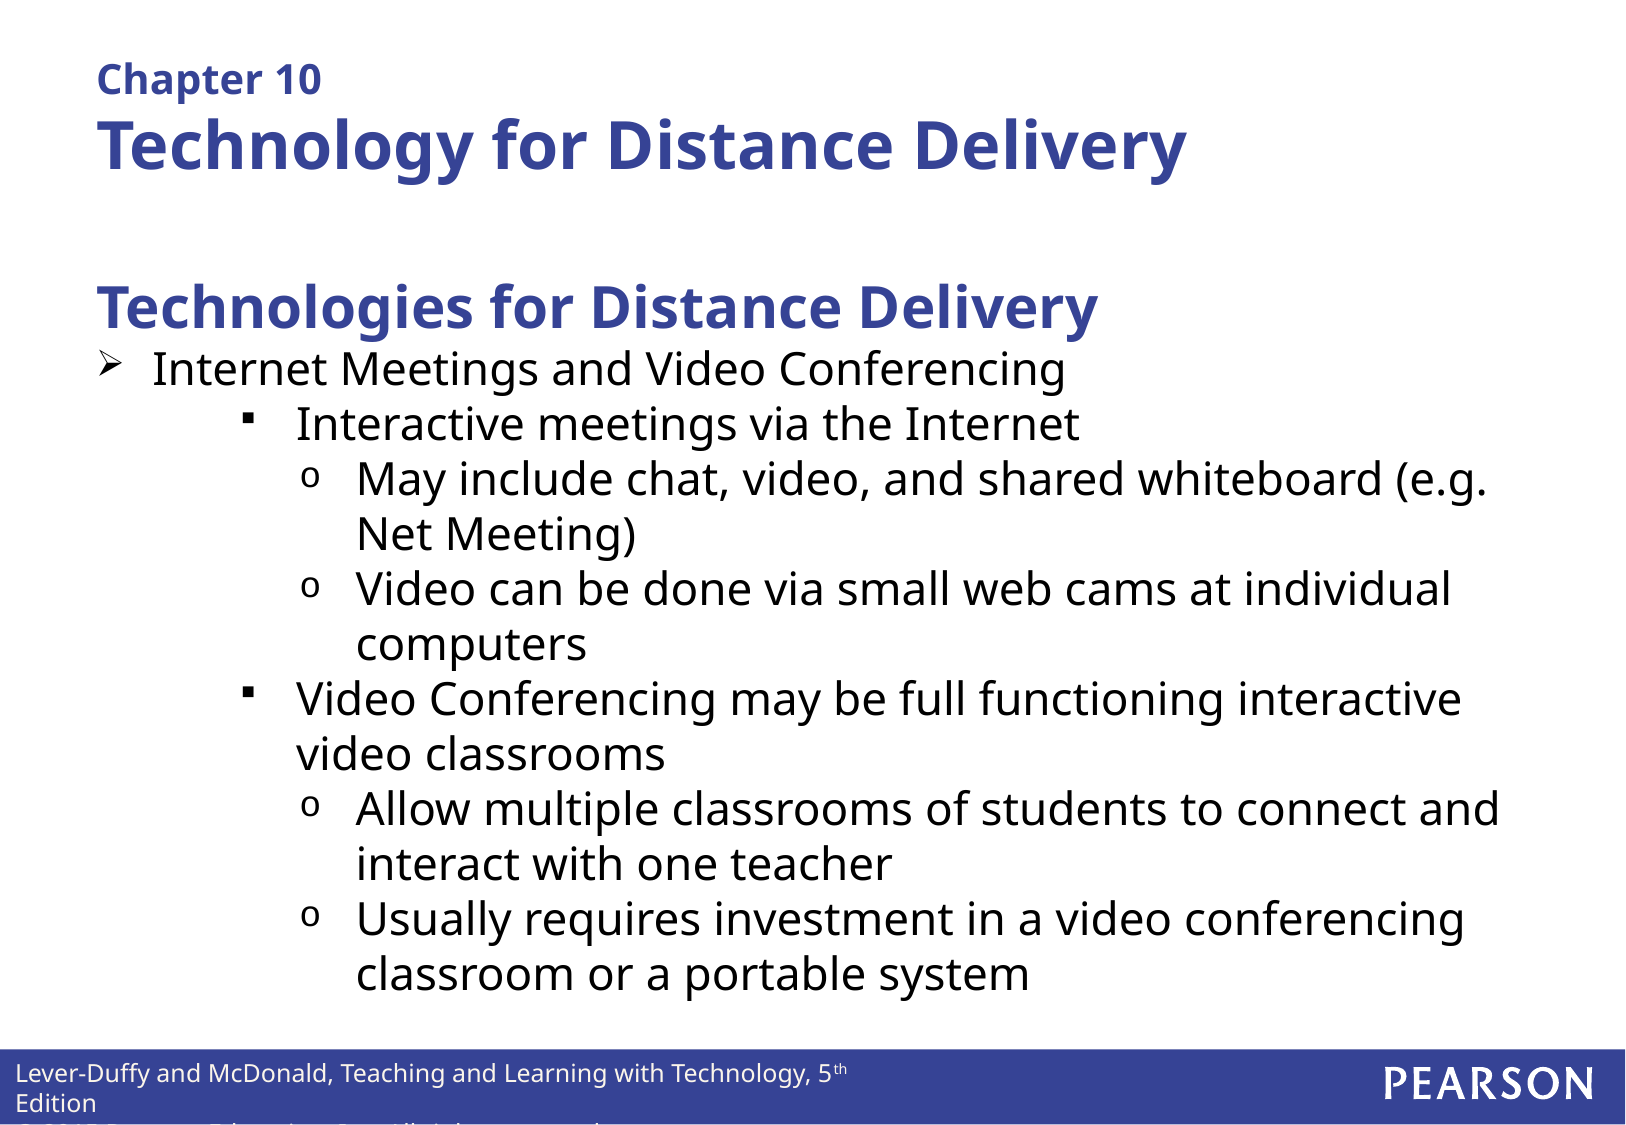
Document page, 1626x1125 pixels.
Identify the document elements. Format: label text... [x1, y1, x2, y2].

list Technologies for Distance Delivery Internet Meetings and Video Conferencing Interactive meetings via the Internet May include chat, video, and shared whiteboard (e.g. Net Meeting) Video can be done via small web cams at individual computers Video Conferencing may be full functioning interactive video classrooms Allow multiple classrooms of students to connect and interact with one teacher Usually requires investment in a video conferencing classroom or a portable system [81, 262, 1544, 1005]
title Chapter 10 Technology for Distance Delivery [81, 45, 1544, 233]
